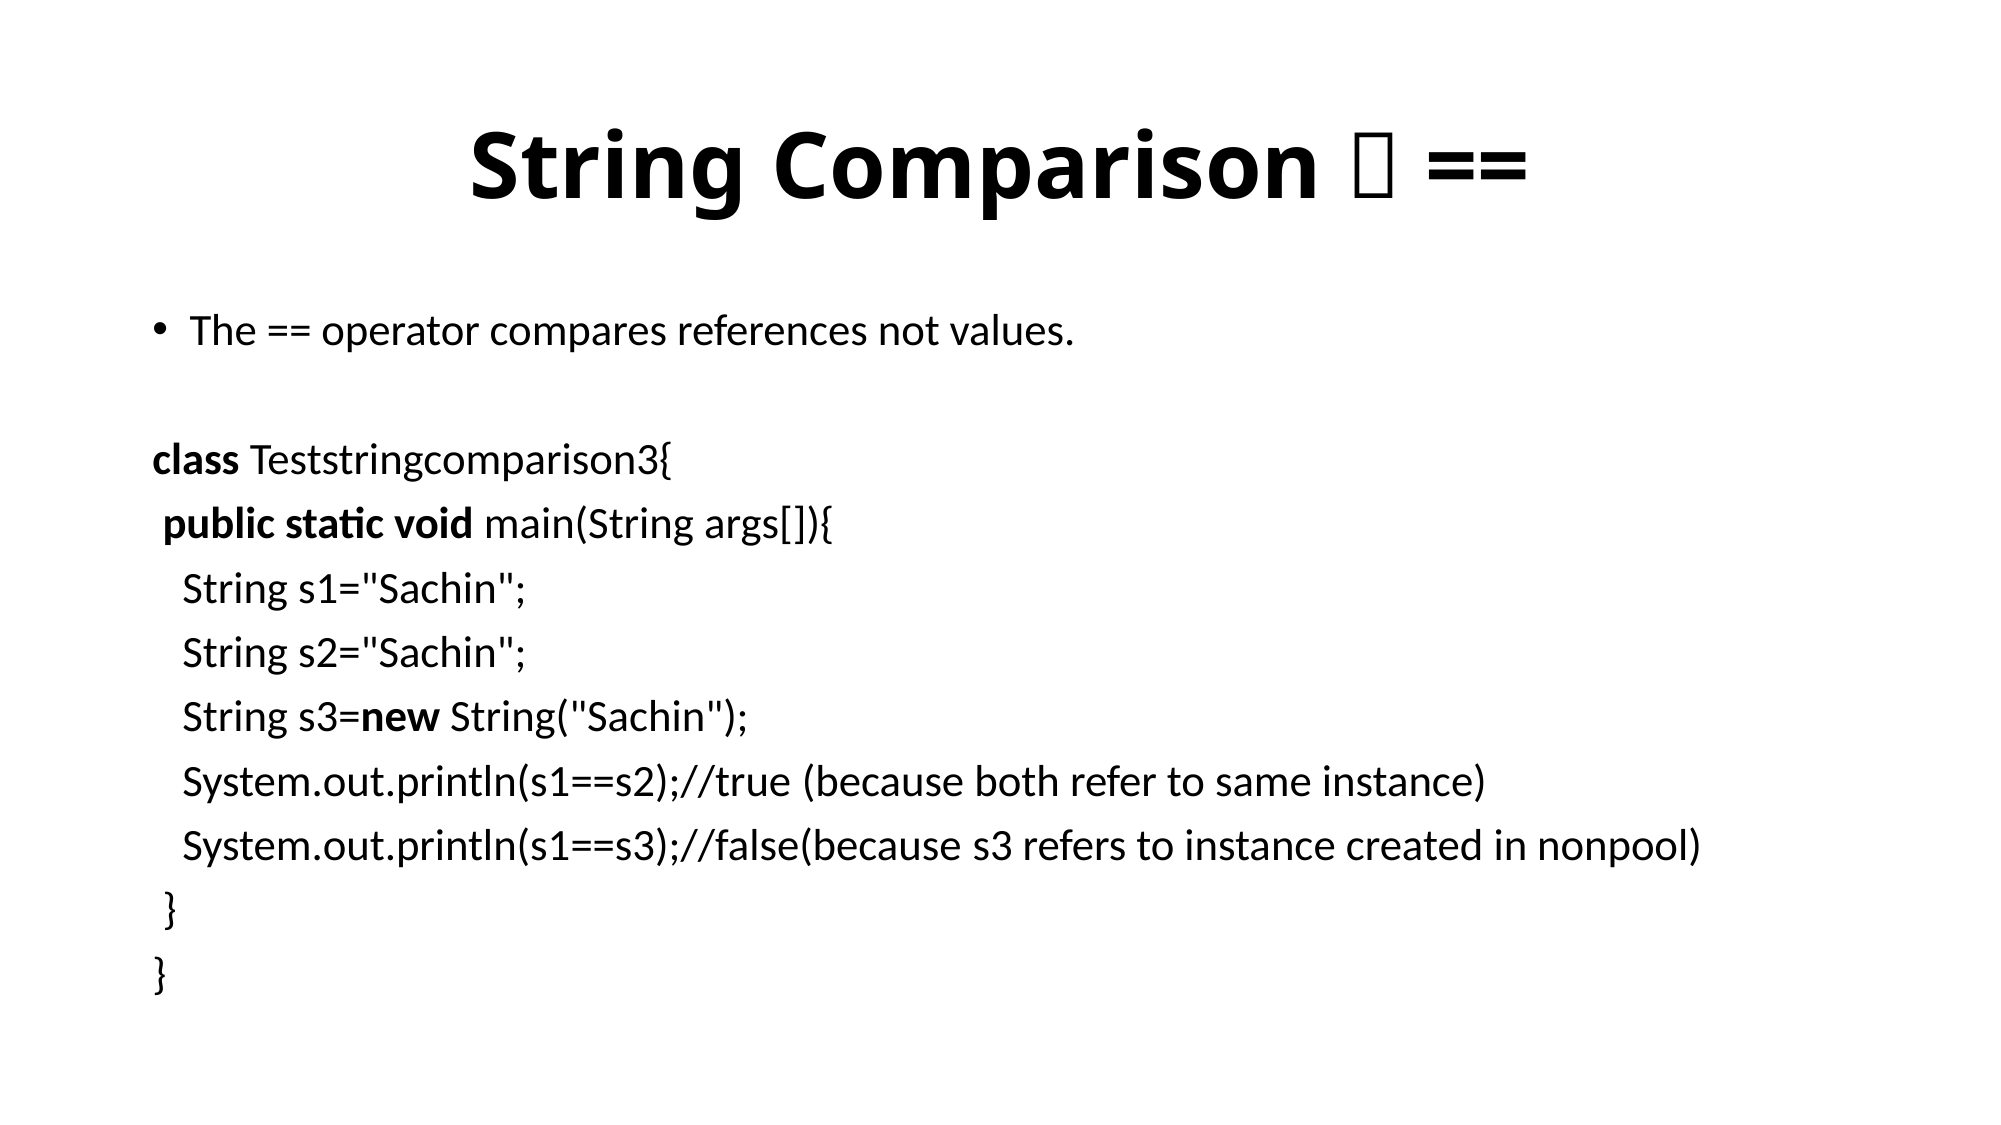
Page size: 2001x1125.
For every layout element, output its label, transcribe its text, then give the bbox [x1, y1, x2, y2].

list The == operator compares references not values. class Teststringcomparison3{ public static void main(String args[]){ String s1="Sachin"; String s2="Sachin"; String s3=new String("Sachin"); System.out.println(s1==s2);//true (because both refer to same instance) System.out.println(s1==s3);//false(because s3 refers to instance created in nonpool) } } [137, 299, 1863, 1014]
title String Comparison  == [137, 59, 1863, 278]
